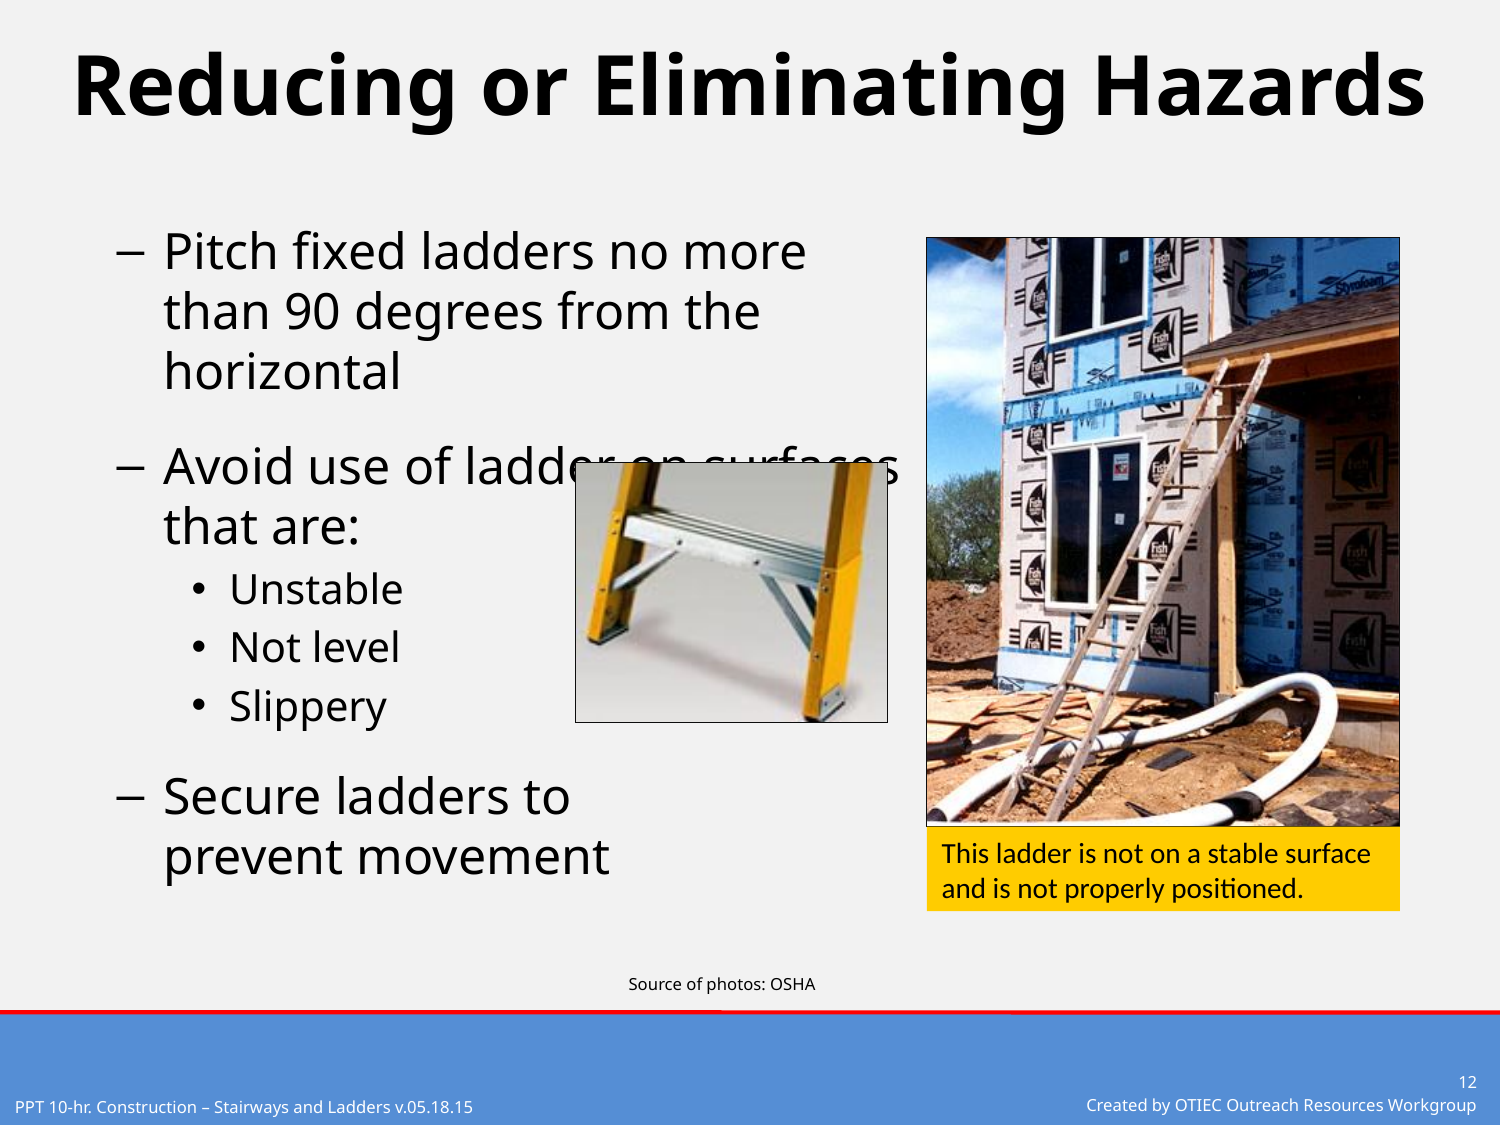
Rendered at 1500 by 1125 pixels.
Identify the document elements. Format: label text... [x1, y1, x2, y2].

picture [574, 462, 888, 724]
text_box This ladder is not on a stable surface and is not properly positioned. [926, 835, 1400, 912]
list Pitch fixed ladders no more than 90 degrees from the horizontal Avoid use of ladder on surfaces that are: Unstable Not level Slippery Secure ladders to prevent movement [26, 212, 927, 900]
text_box Source of photos: OSHA [599, 966, 831, 1002]
title Reducing or Eliminating Hazards [0, 24, 1500, 150]
picture [926, 237, 1401, 827]
